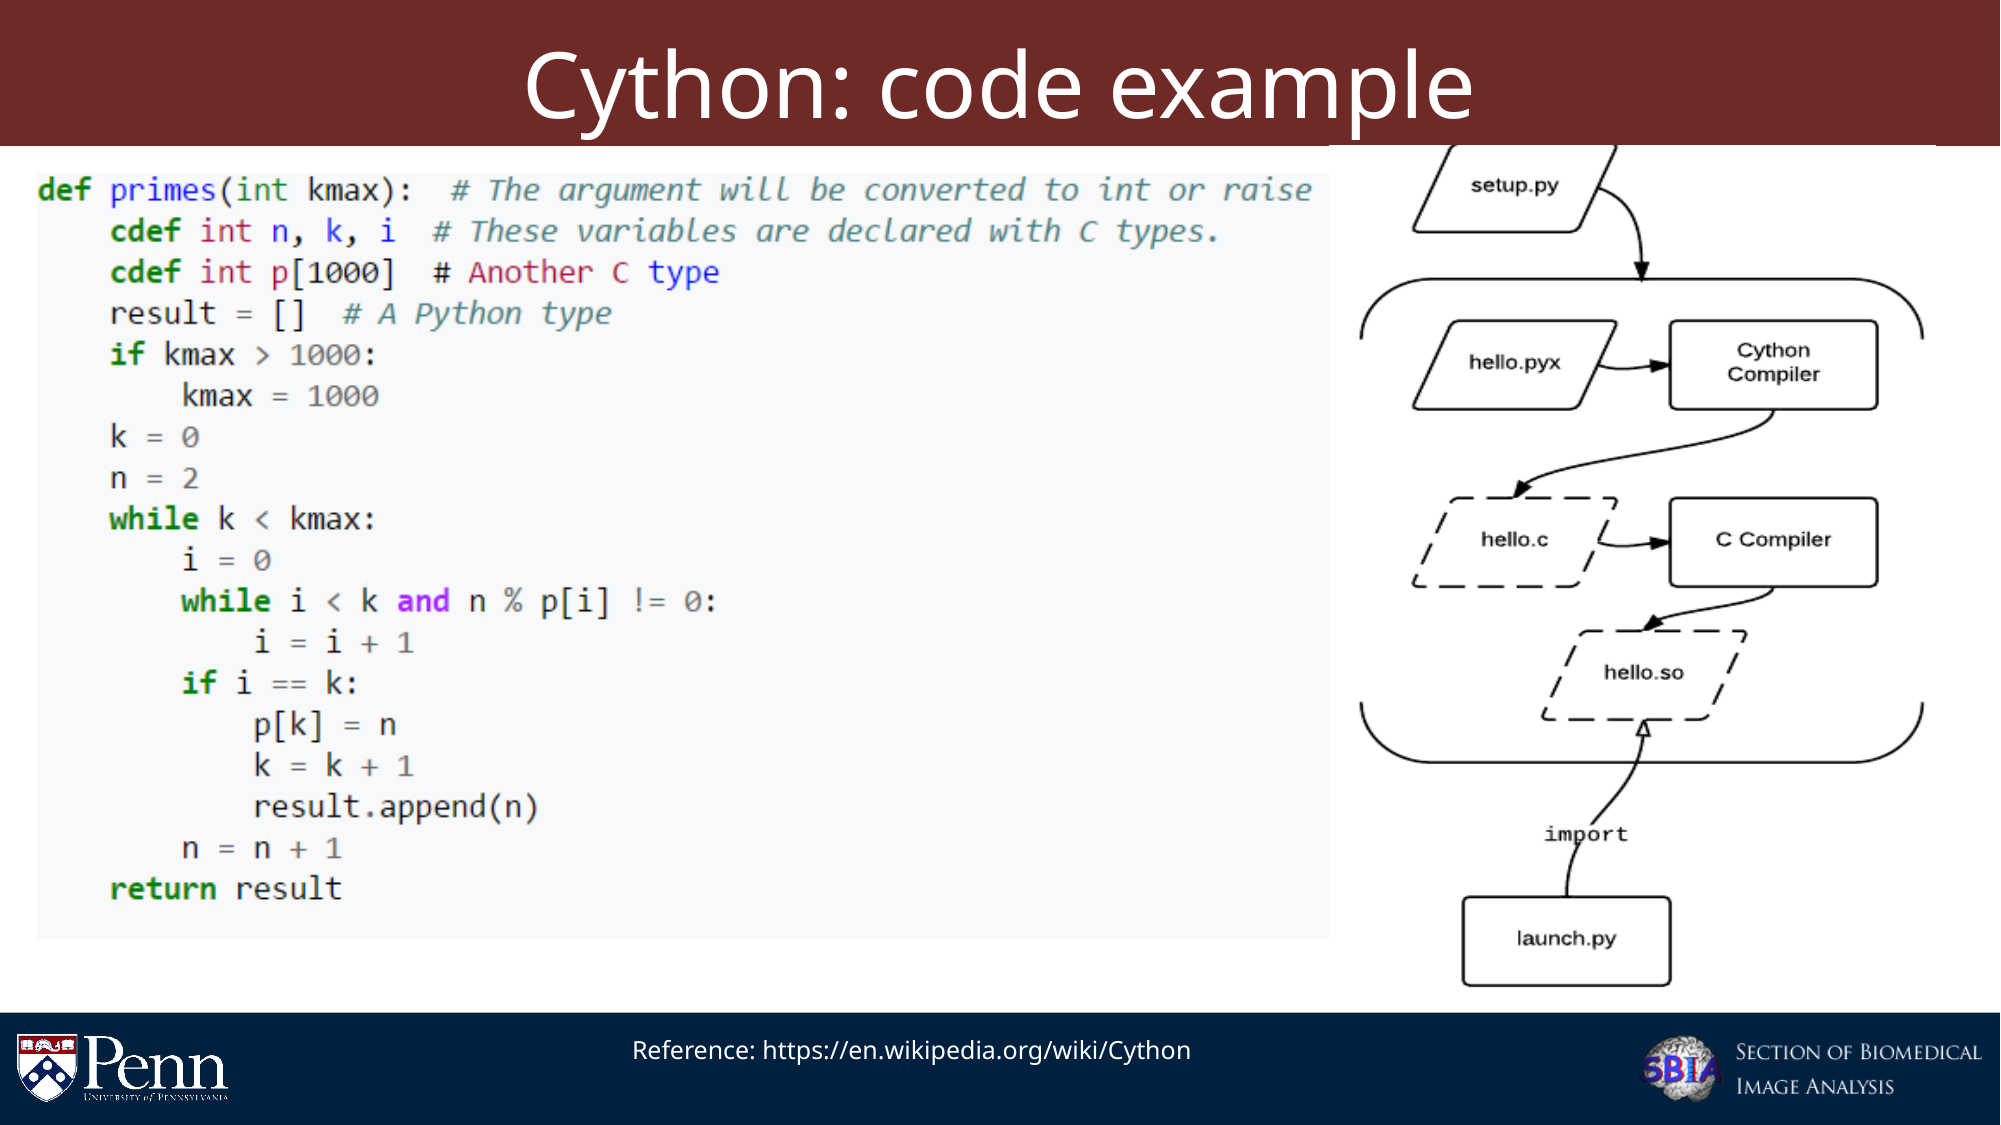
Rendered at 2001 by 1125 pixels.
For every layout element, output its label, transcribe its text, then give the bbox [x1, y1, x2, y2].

picture [1639, 1034, 1982, 1103]
picture [37, 145, 1936, 996]
title Cython: code example [37, 0, 1963, 146]
picture [17, 1034, 228, 1103]
text_box Reference: https://en.wikipedia.org/wiki/Cython [617, 1026, 1207, 1072]
